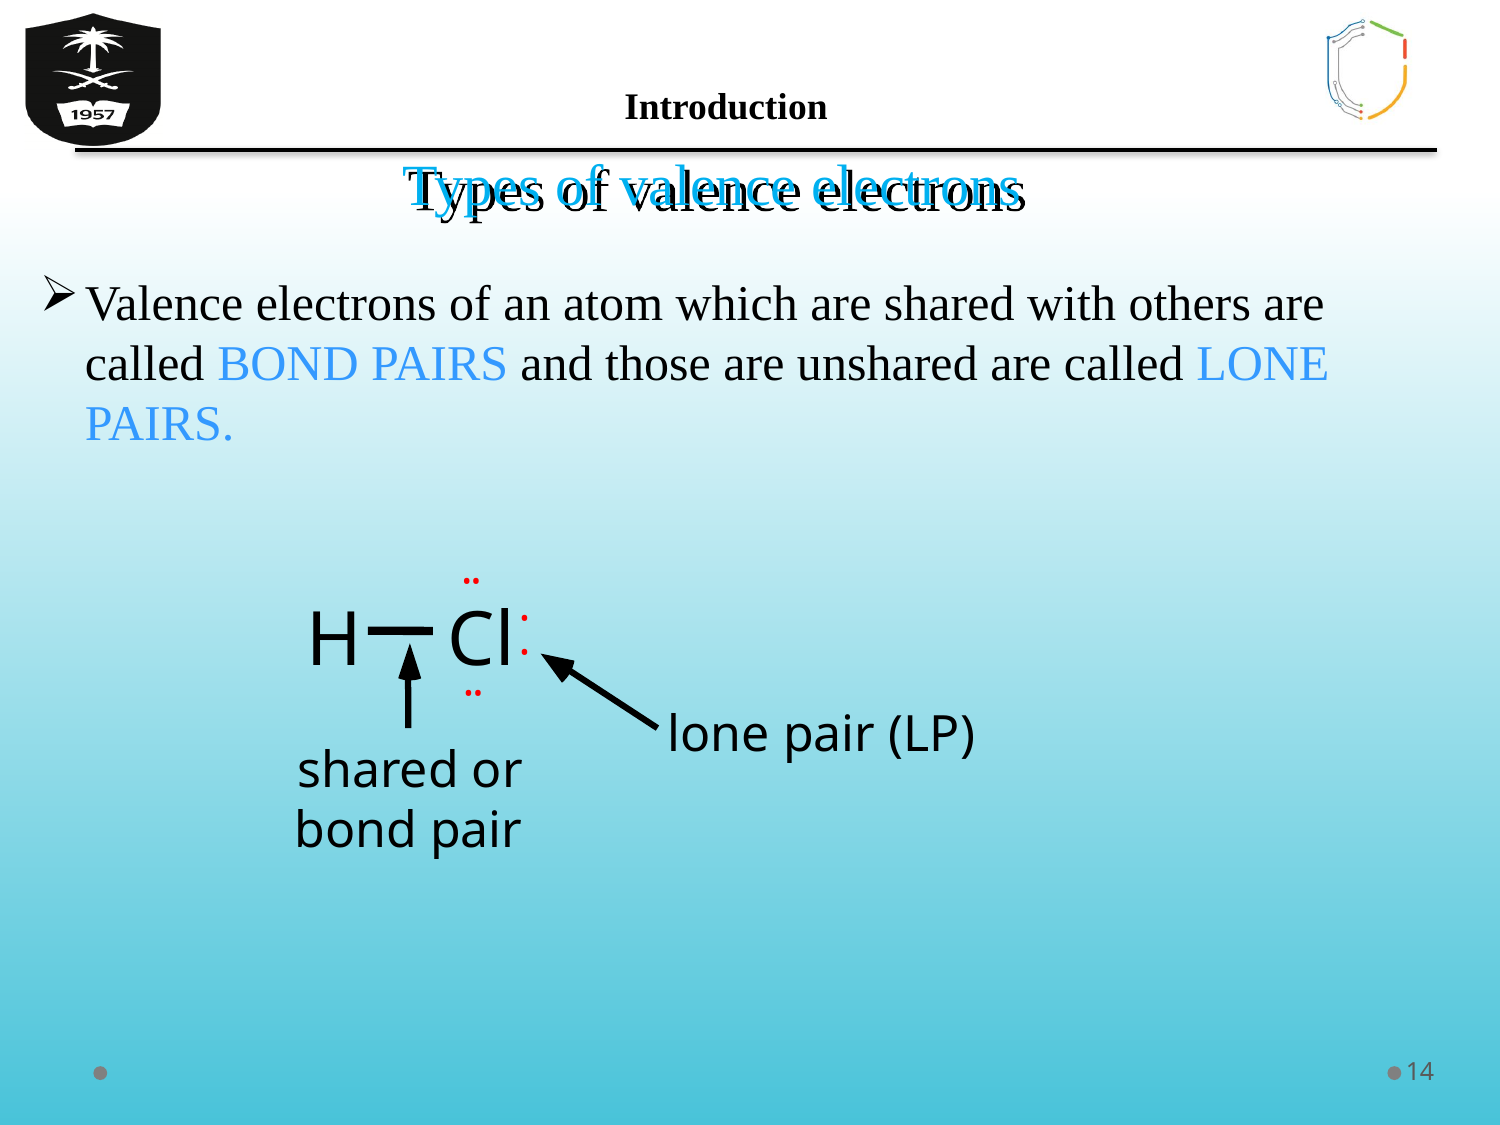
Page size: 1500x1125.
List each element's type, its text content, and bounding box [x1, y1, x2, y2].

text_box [540, 653, 974, 763]
slide_number 14 [1401, 1042, 1494, 1103]
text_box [306, 590, 518, 642]
picture [24, 12, 163, 151]
title Types of valence electrons [0, 112, 1425, 225]
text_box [462, 565, 530, 708]
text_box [303, 642, 518, 858]
text_box Introduction [609, 74, 852, 135]
picture [1308, 12, 1426, 137]
list Valence electrons of an atom which are shared with others are called BOND PAIRS and those are unshared are called LONE PAIRS. [24, 262, 1413, 938]
